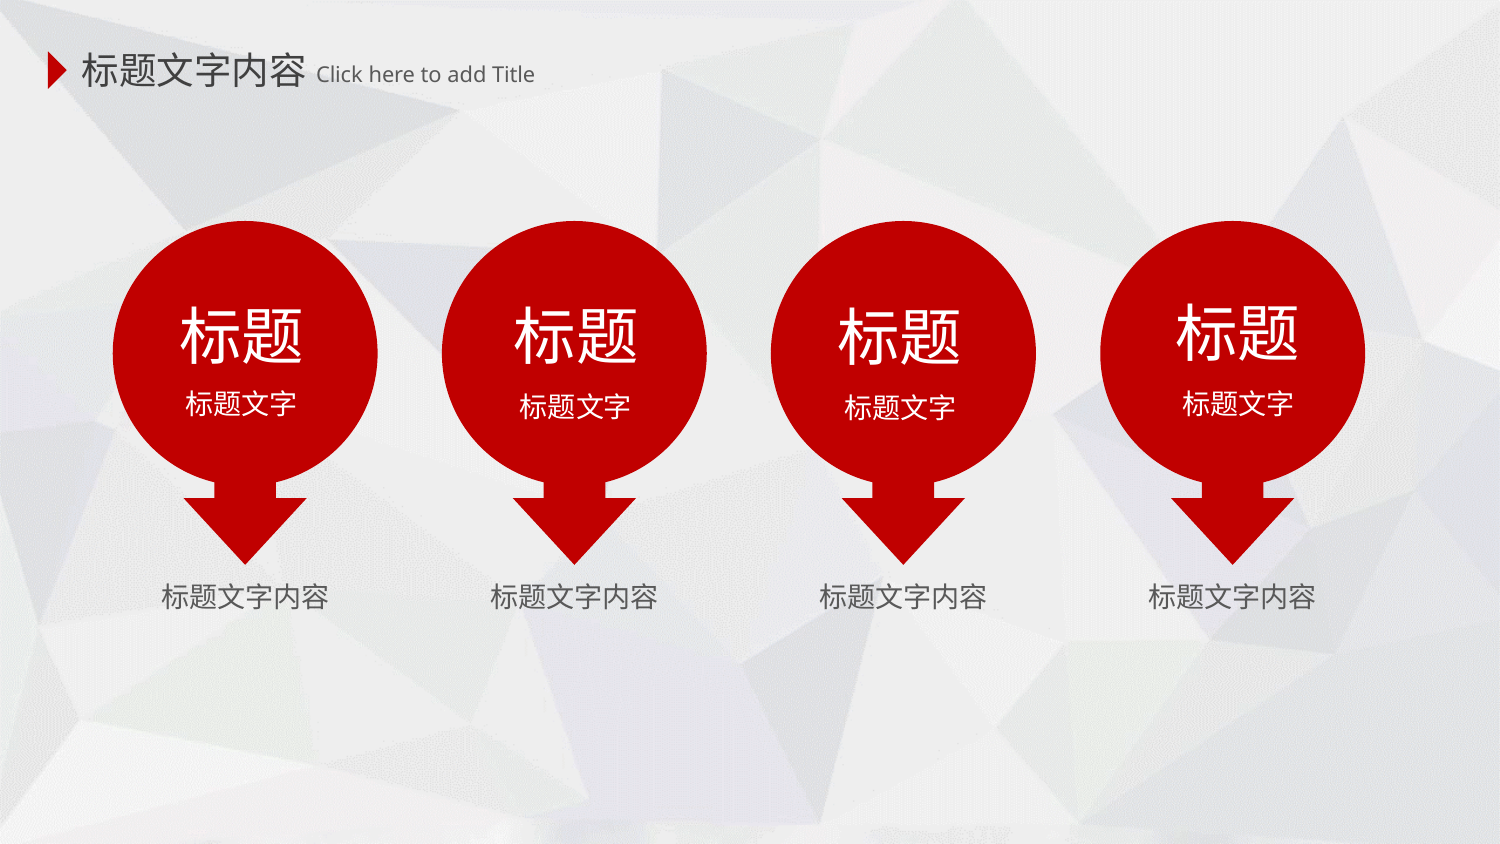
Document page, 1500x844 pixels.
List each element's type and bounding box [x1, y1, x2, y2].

text_box [1100, 221, 1371, 622]
picture [0, 0, 1500, 844]
text_box [767, 221, 1037, 622]
text_box [48, 39, 558, 101]
text_box [109, 221, 378, 622]
text_box [441, 221, 709, 622]
